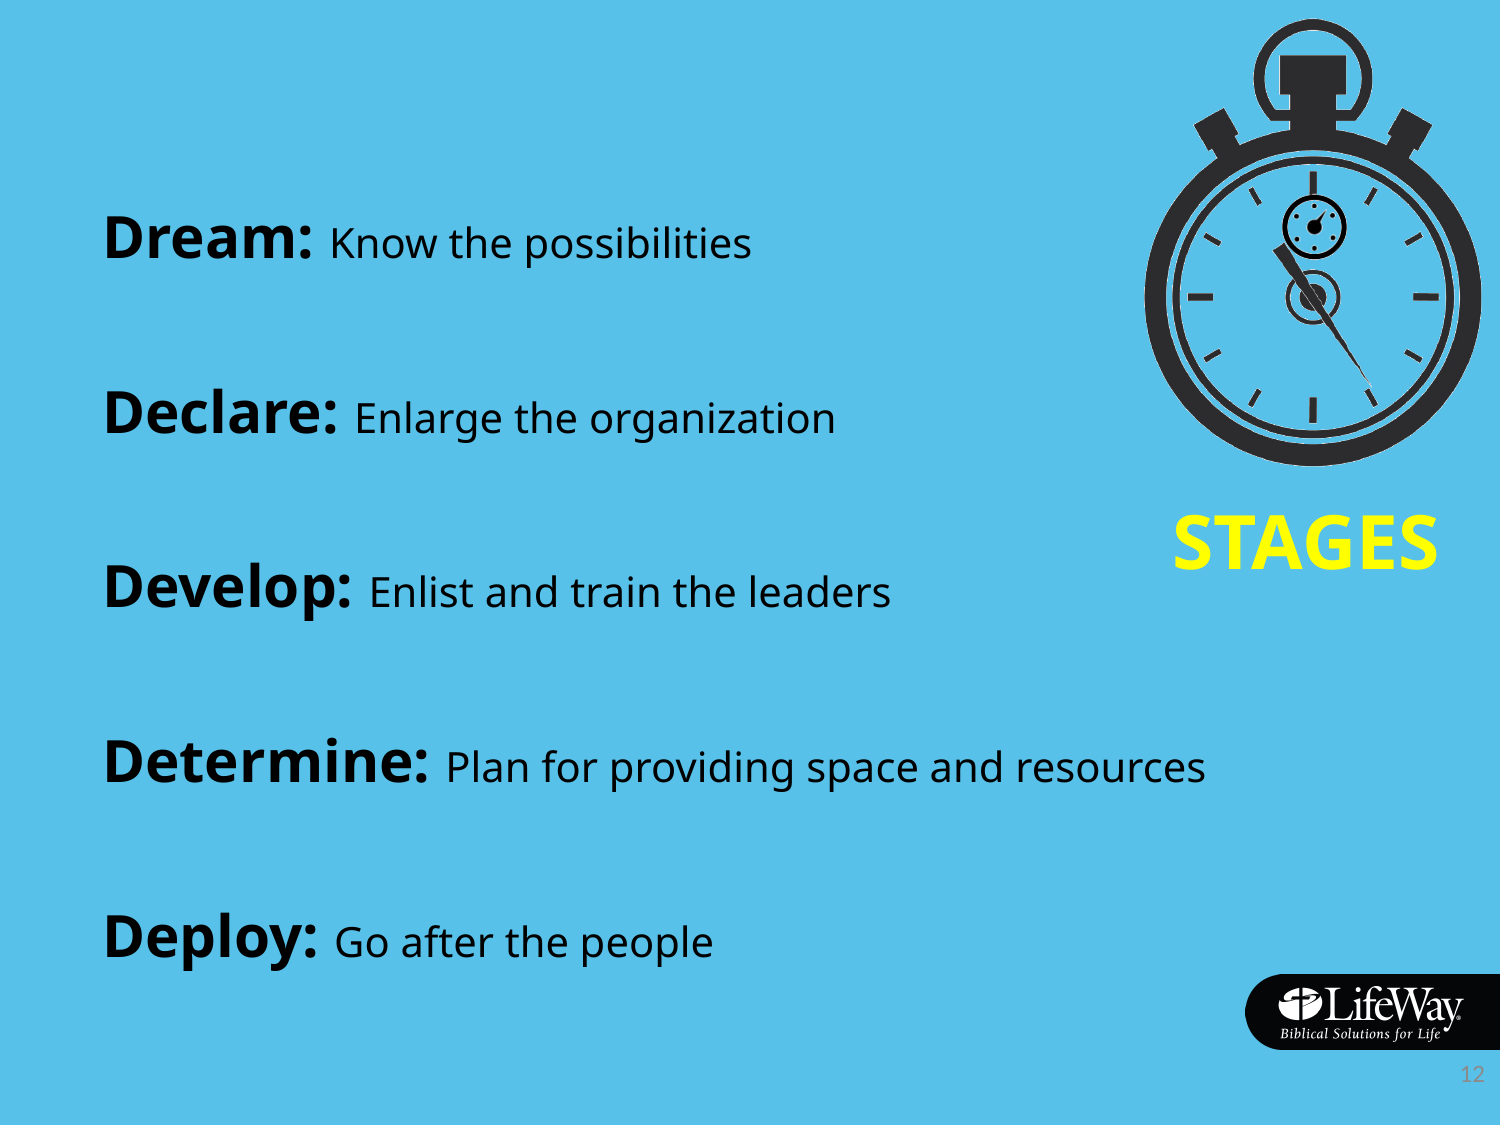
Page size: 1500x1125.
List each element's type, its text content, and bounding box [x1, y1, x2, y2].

slide_number 12 [1149, 1042, 1500, 1103]
picture [1245, 974, 1500, 1051]
text_box STAGES [1375, 487, 1488, 593]
text_box Dream: Know the possibilities Declare: Enlarge the organization Develop: Enlist and train the leaders Determine: Plan for providing space and resources Deploy: Go after the people [87, 87, 1375, 977]
picture [1124, 0, 1500, 476]
